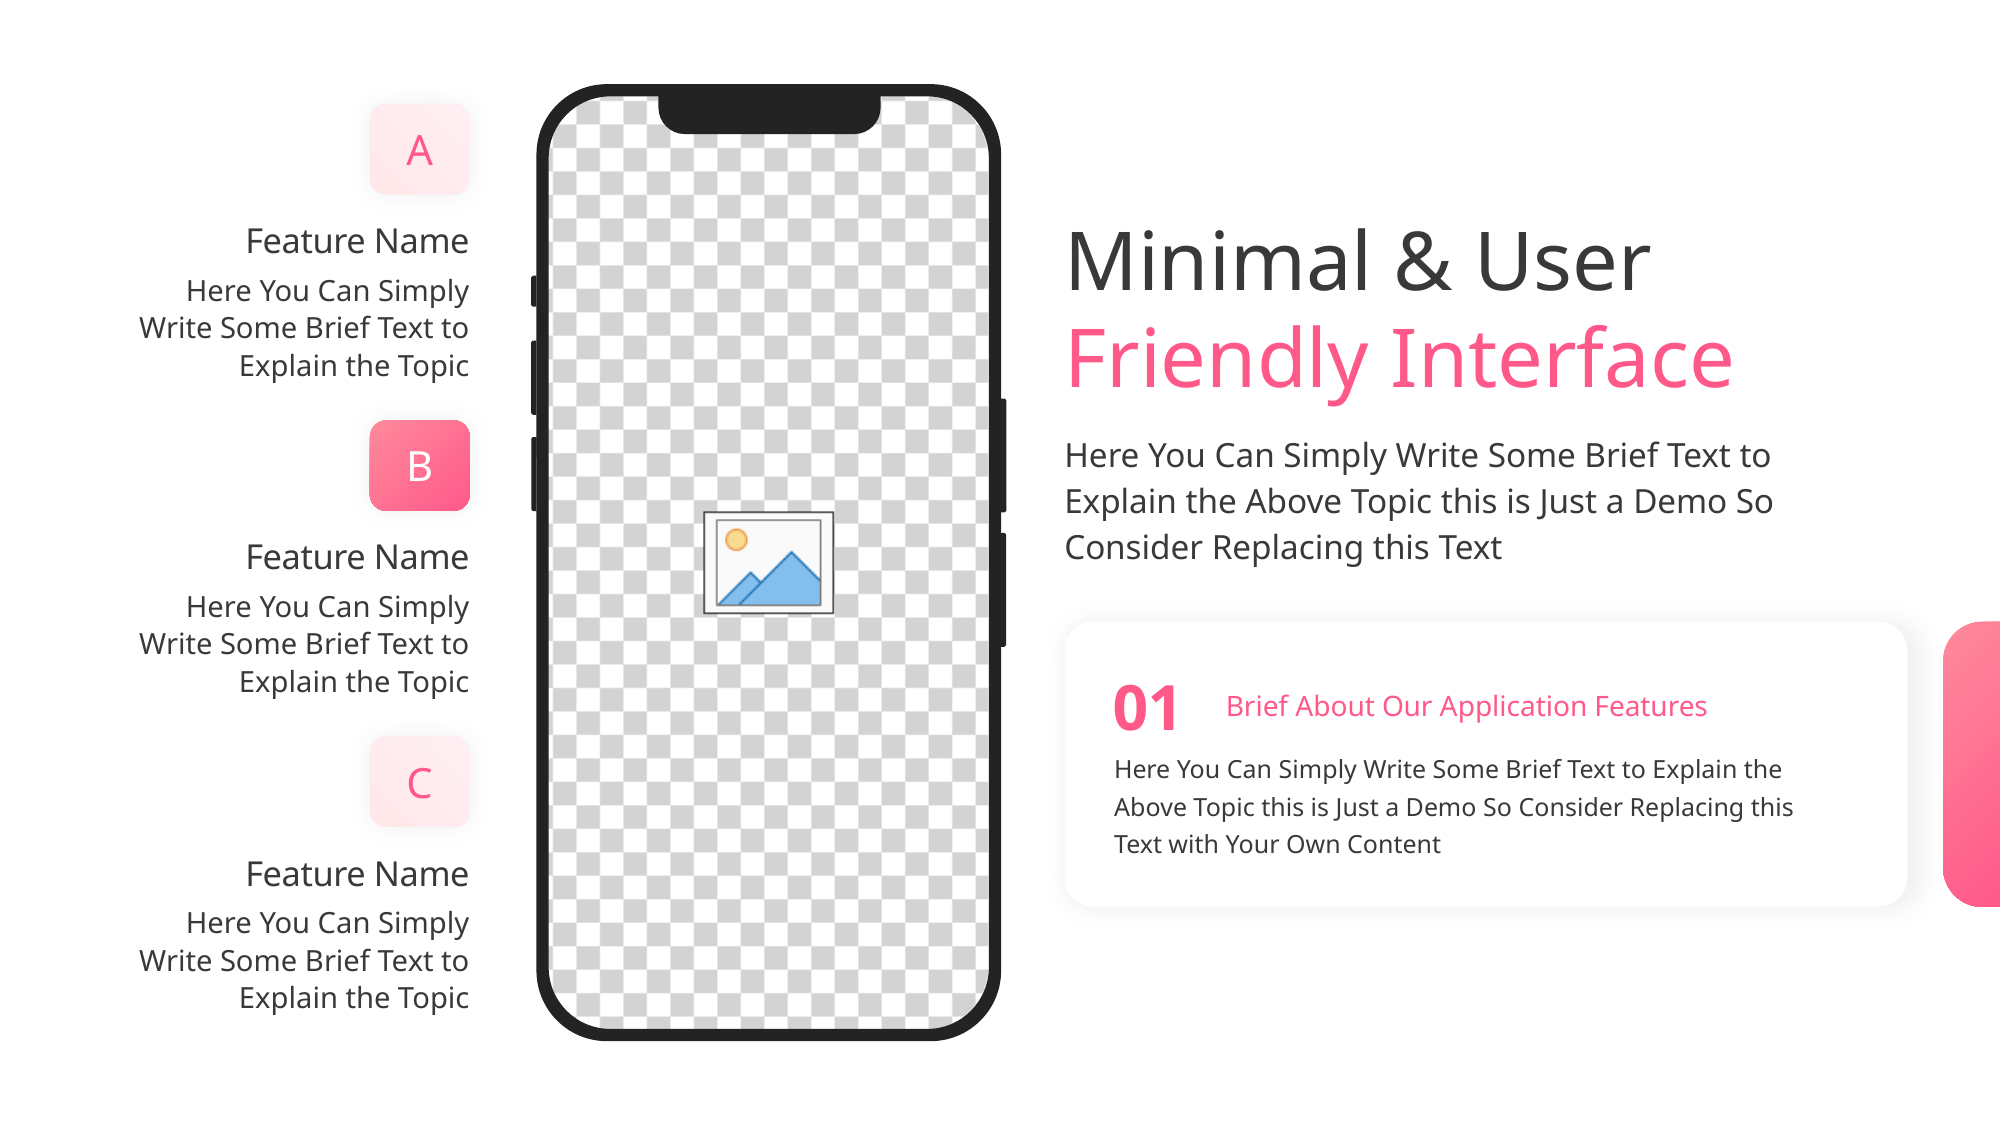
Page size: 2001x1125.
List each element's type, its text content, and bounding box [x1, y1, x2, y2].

text_box C [391, 749, 448, 814]
text_box [369, 736, 470, 828]
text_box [531, 84, 1007, 1041]
text_box Here You Can Simply Write Some Brief Text to Explain the Topic [76, 894, 485, 1022]
text_box [369, 420, 470, 511]
text_box Here You Can Simply Write Some Brief Text to Explain the Topic [76, 578, 485, 706]
text_box Minimal & User Friendly Interface [1049, 201, 1876, 412]
text_box A [391, 116, 448, 182]
text_box Feature Name [76, 211, 485, 262]
text_box Here You Can Simply Write Some Brief Text to Explain the Topic [76, 262, 485, 390]
text_box [369, 103, 470, 195]
text_box Here You Can Simply Write Some Brief Text to Explain the Above Topic this is Just a Demo So Consider Replacing this Text [1049, 420, 1876, 574]
text_box Feature Name [76, 844, 485, 894]
text_box Feature Name [76, 528, 485, 578]
text_box [1943, 621, 2000, 907]
text_box B [391, 432, 449, 498]
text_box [1064, 621, 1908, 907]
